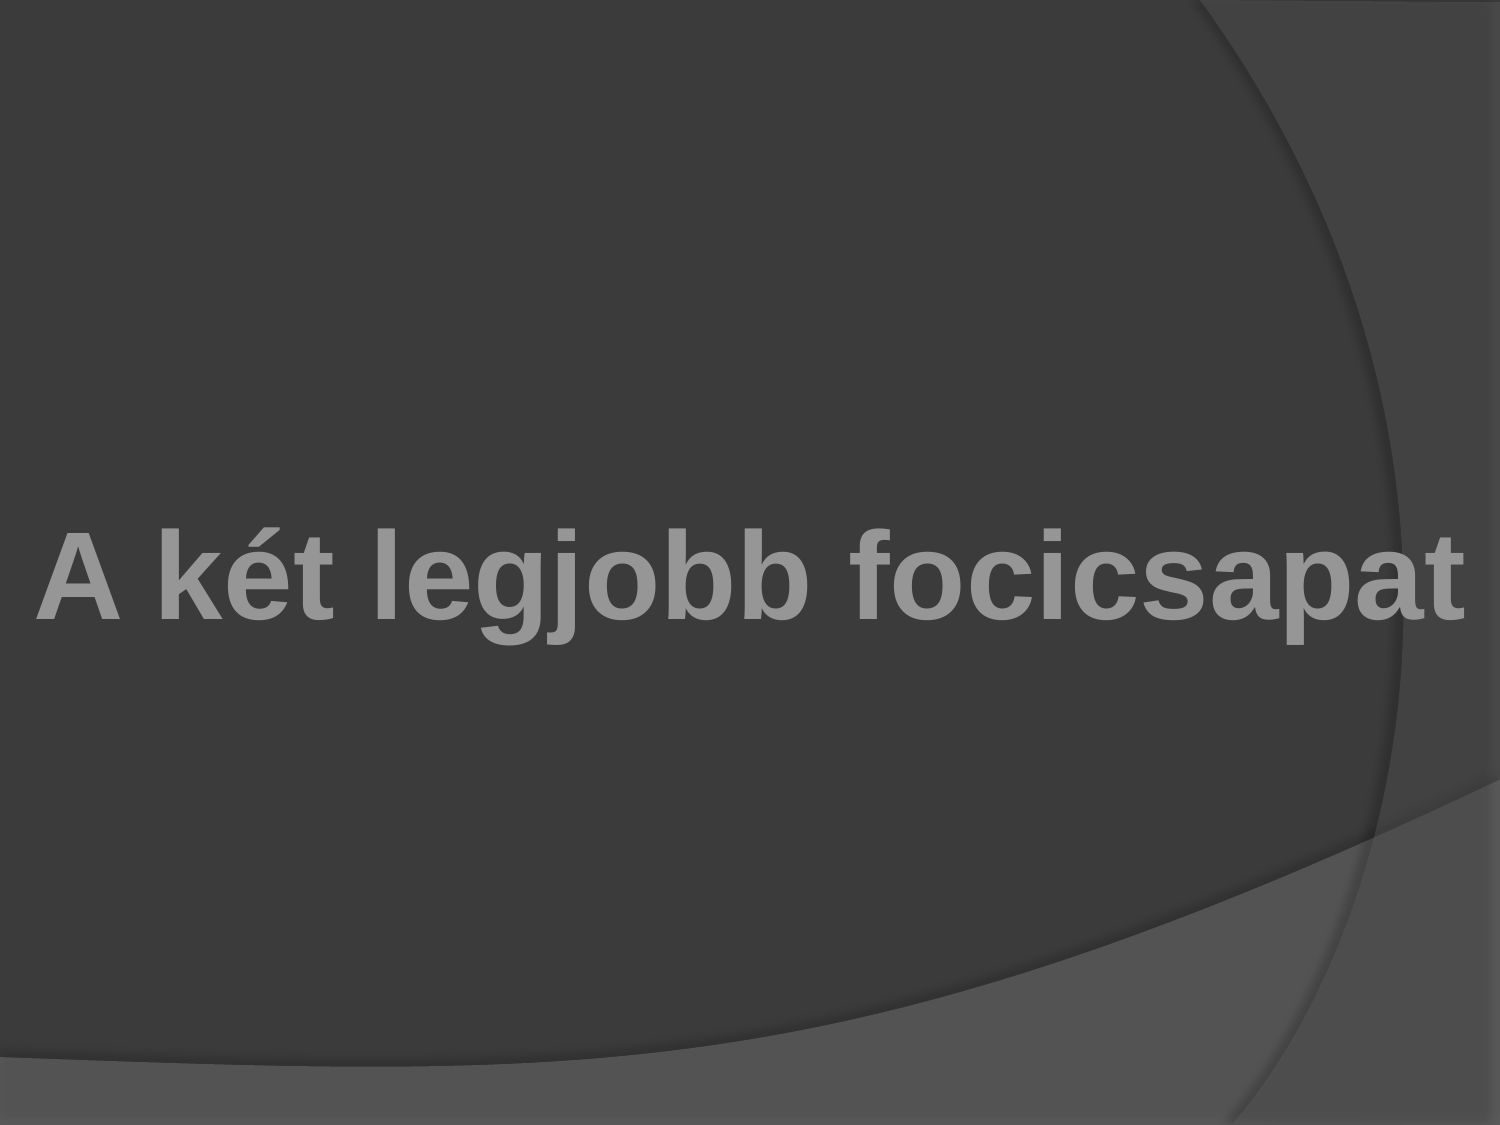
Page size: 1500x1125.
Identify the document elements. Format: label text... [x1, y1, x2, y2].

text_box A két legjobb focicsapat [18, 486, 1482, 787]
